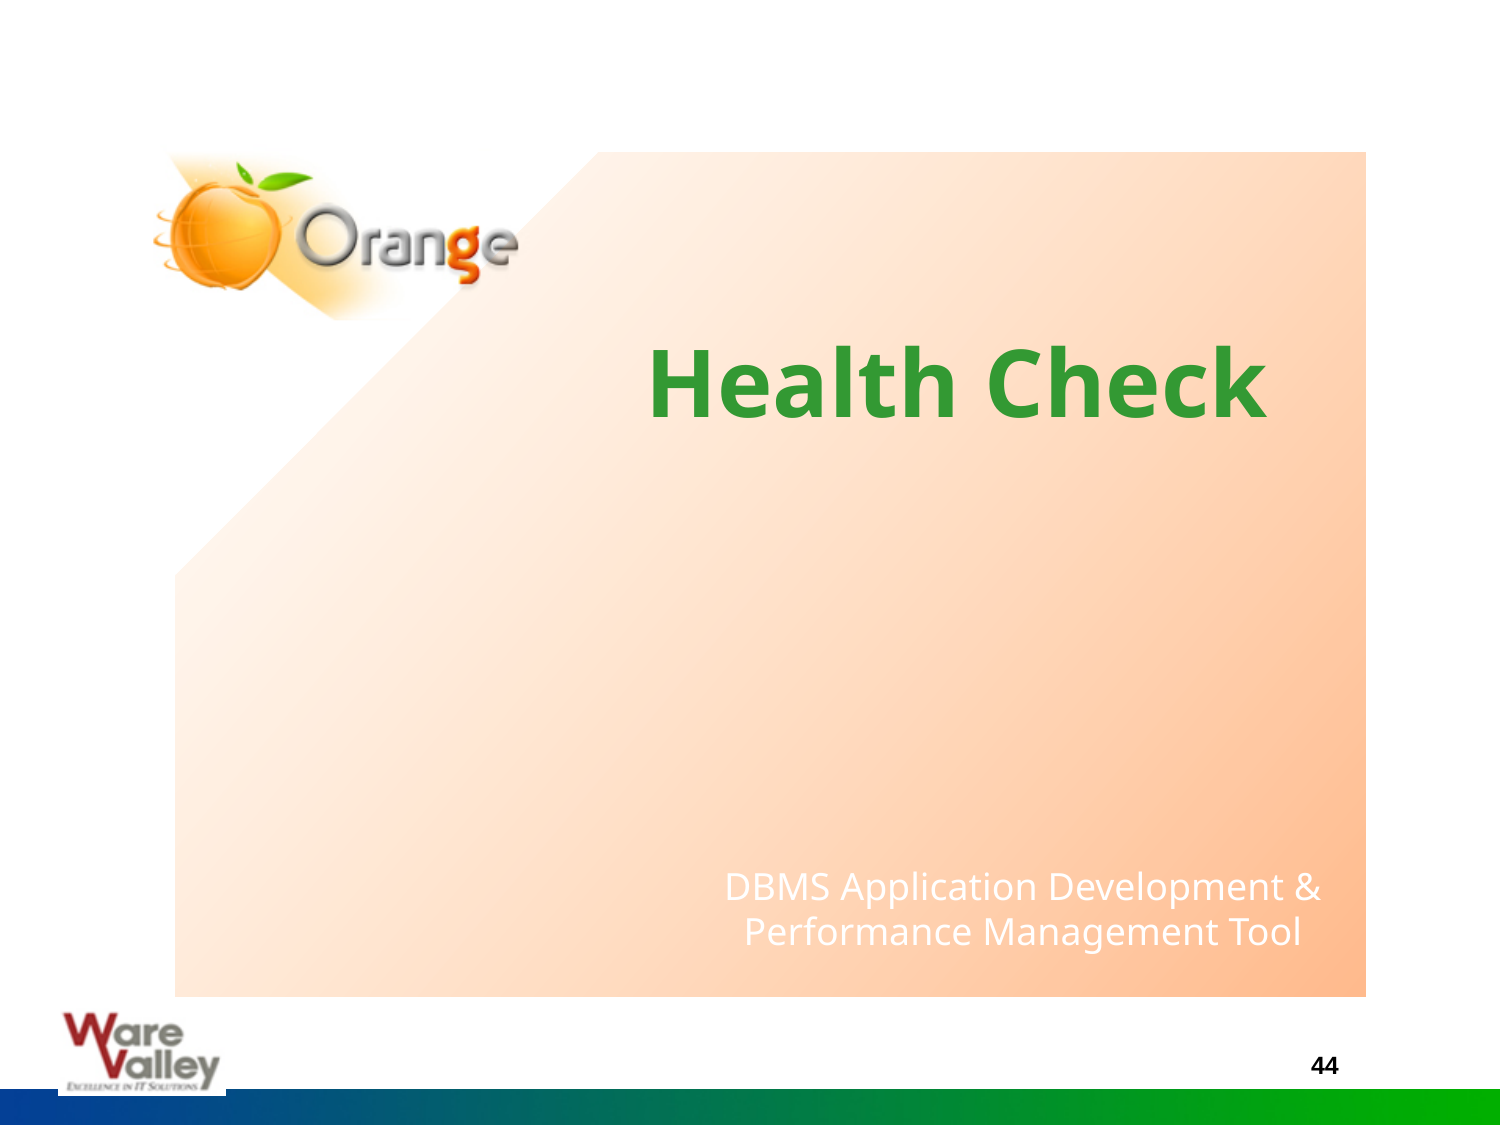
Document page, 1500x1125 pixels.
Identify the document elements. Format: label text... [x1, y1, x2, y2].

text_box DBMS Application Development & Performance Management Tool [709, 855, 1337, 961]
picture [0, 1007, 313, 1125]
slide_number 44 [1149, 1042, 1500, 1103]
text_box Health Check [630, 316, 1283, 444]
picture [422, 1089, 1500, 1125]
picture [152, 140, 534, 323]
text_box [173, 150, 1368, 999]
